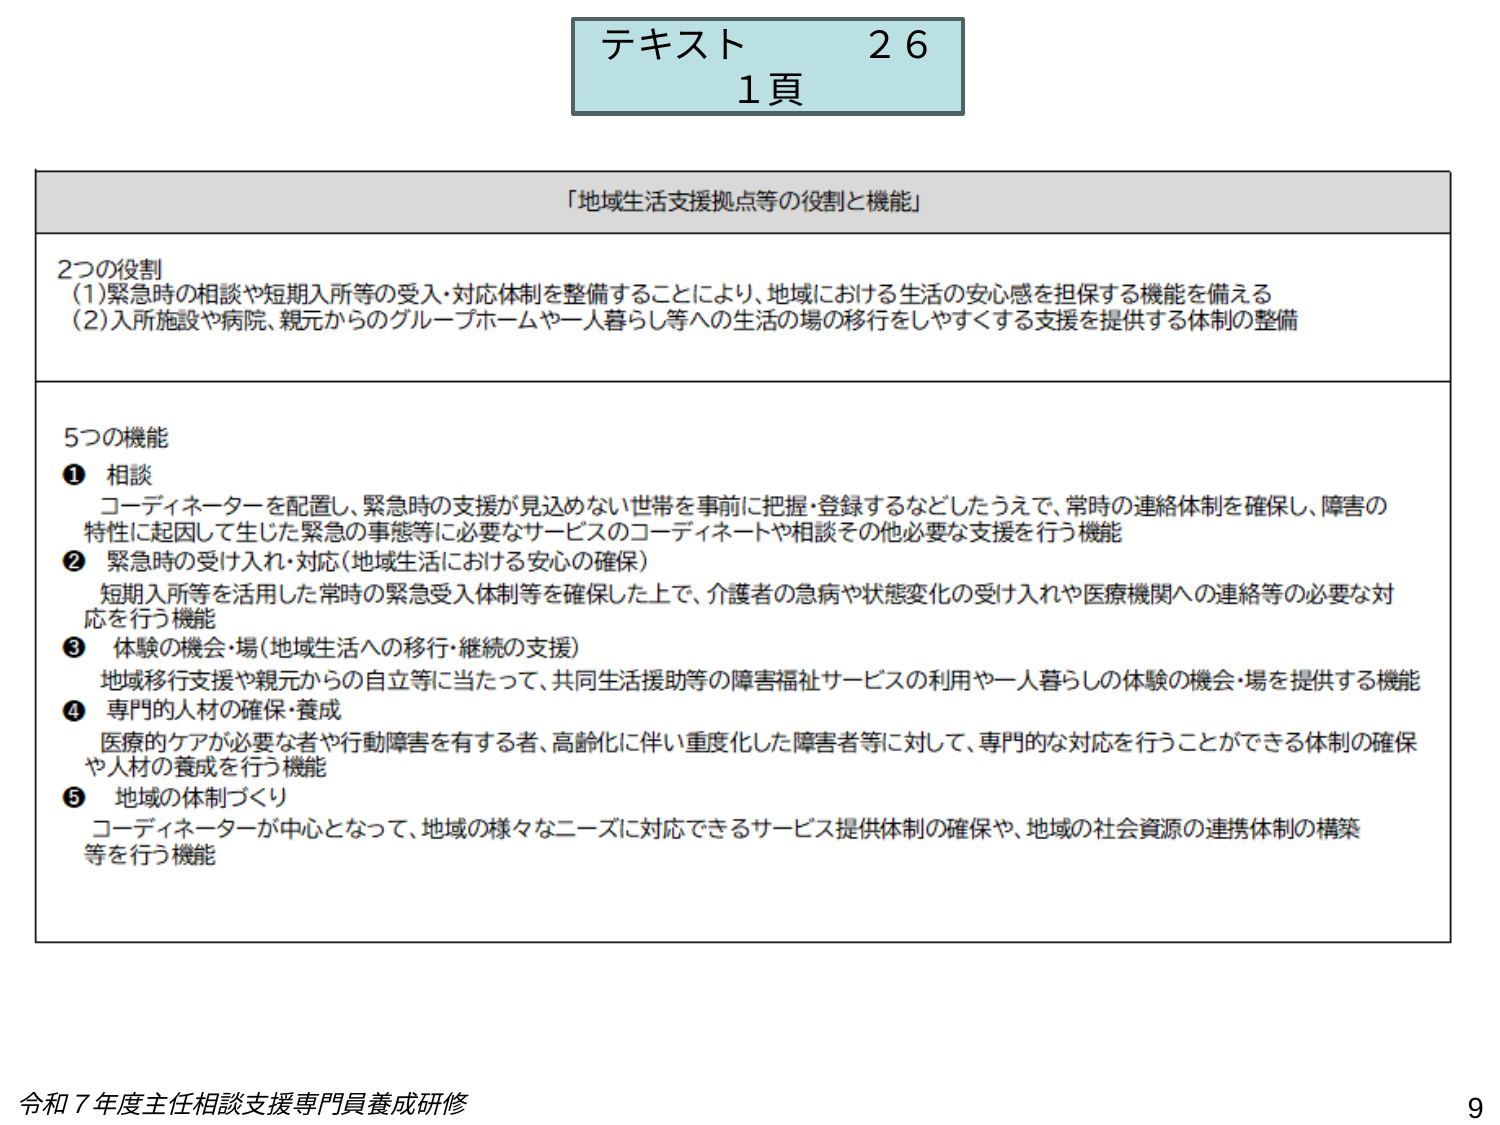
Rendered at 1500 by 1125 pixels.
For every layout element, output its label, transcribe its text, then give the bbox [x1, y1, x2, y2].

text_box テキスト ２６１頁 [571, 17, 965, 116]
slide_number 9 [1148, 1081, 1499, 1125]
picture [14, 148, 1486, 977]
footer 令和７年度主任相談支援専門員養成研修 [1, 1080, 547, 1125]
